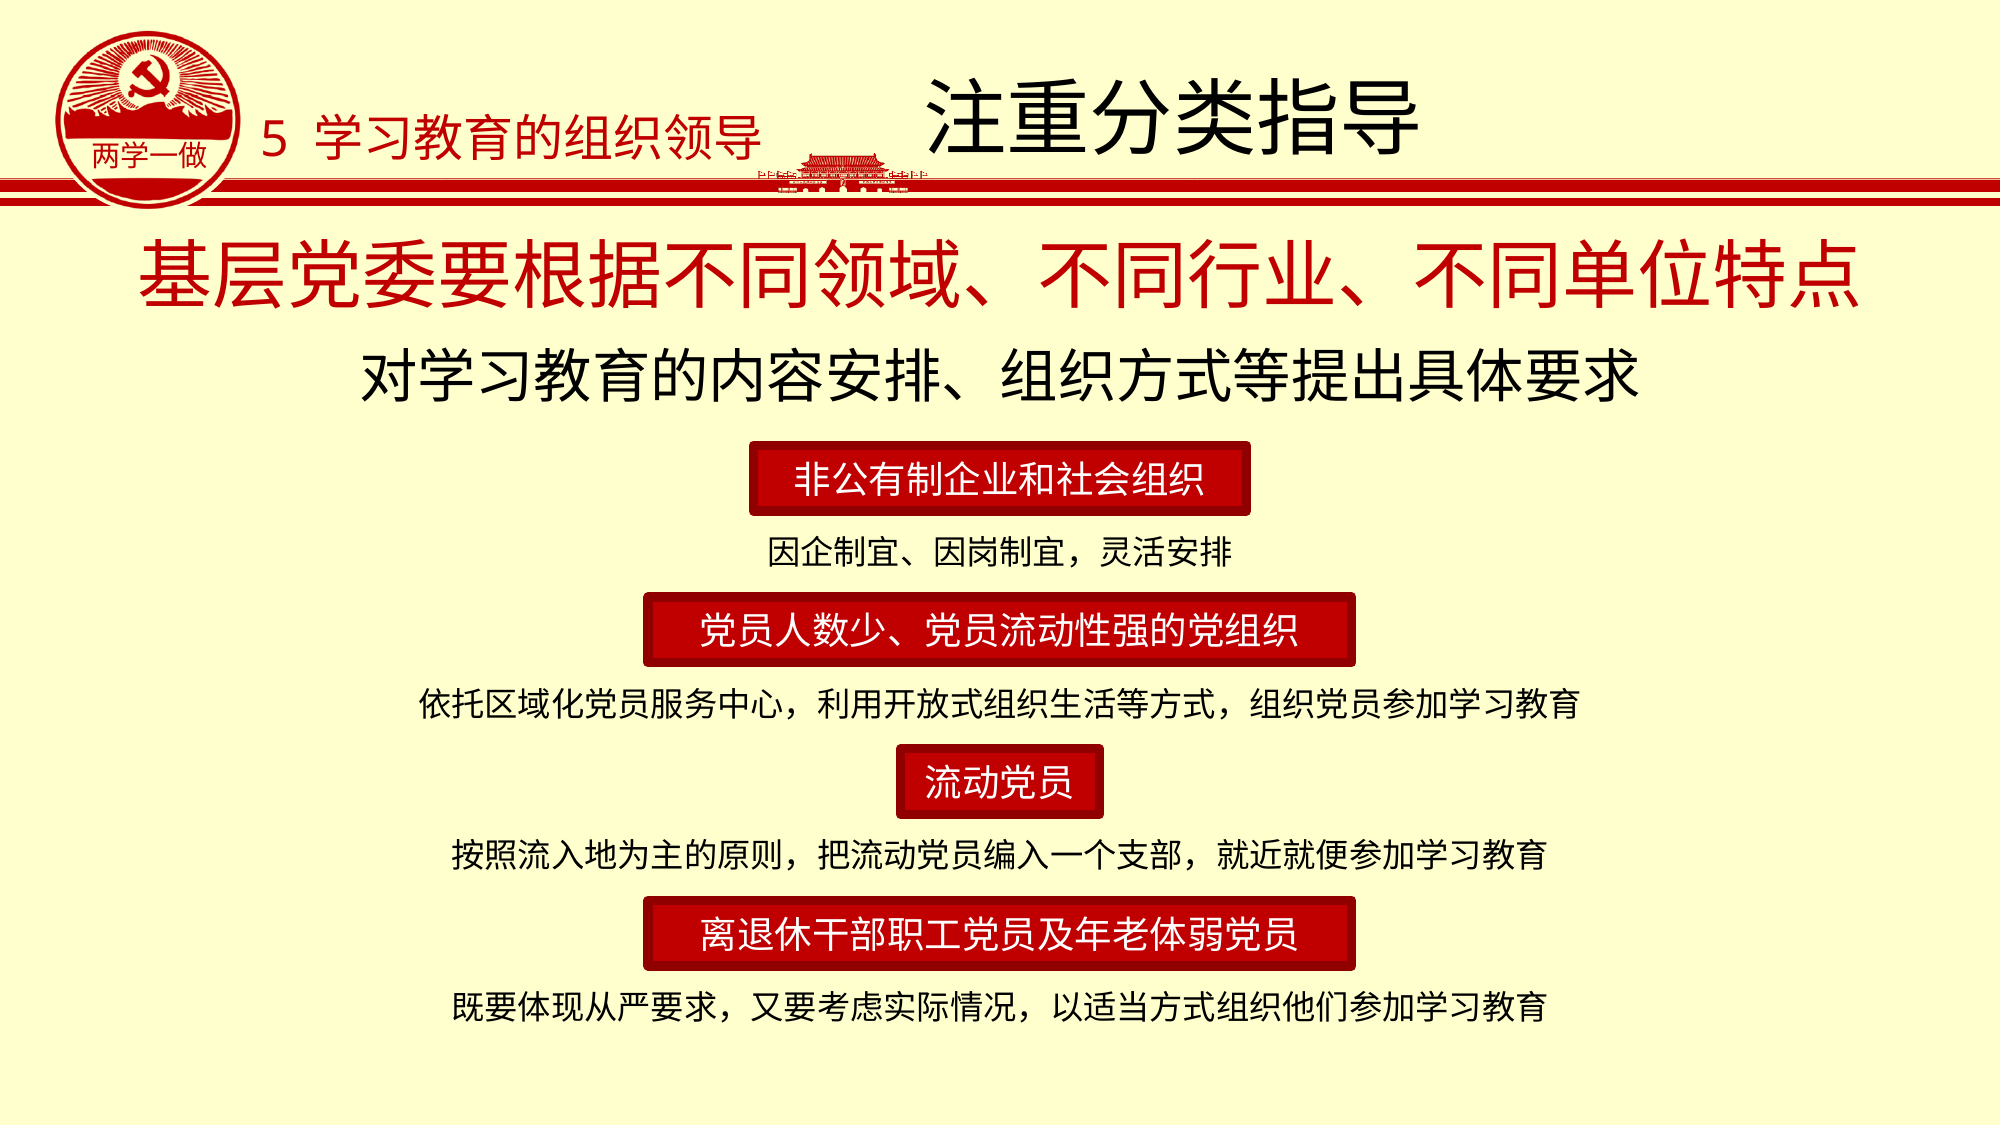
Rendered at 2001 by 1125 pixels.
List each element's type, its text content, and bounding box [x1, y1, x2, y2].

text_box 离退休干部职工党员及年老体弱党员 [648, 900, 1352, 966]
text_box 党员人数少、党员流动性强的党组织 [648, 597, 1352, 663]
list 5 学习教育的组织领导 [255, 97, 798, 183]
text_box 对学习教育的内容安排、组织方式等提出具体要求 [344, 332, 1656, 417]
text_box 流动党员 [900, 748, 1100, 815]
text_box 基层党委要根据不同领域、不同行业、不同单位特点 [122, 219, 1878, 325]
picture [0, 9, 2000, 228]
text_box 非公有制企业和社会组织 [753, 445, 1247, 511]
text_box 按照流入地为主的原则，把流动党员编入一个支部，就近就便参加学习教育 [436, 826, 1564, 882]
title 注重分类指导 [919, 56, 1983, 188]
text_box 依托区域化党员服务中心，利用开放式组织生活等方式，组织党员参加学习教育 [403, 675, 1597, 730]
text_box 因企制宜、因岗制宜，灵活安排 [752, 523, 1248, 579]
text_box 既要体现从严要求，又要考虑实际情况，以适当方式组织他们参加学习教育 [436, 978, 1564, 1034]
